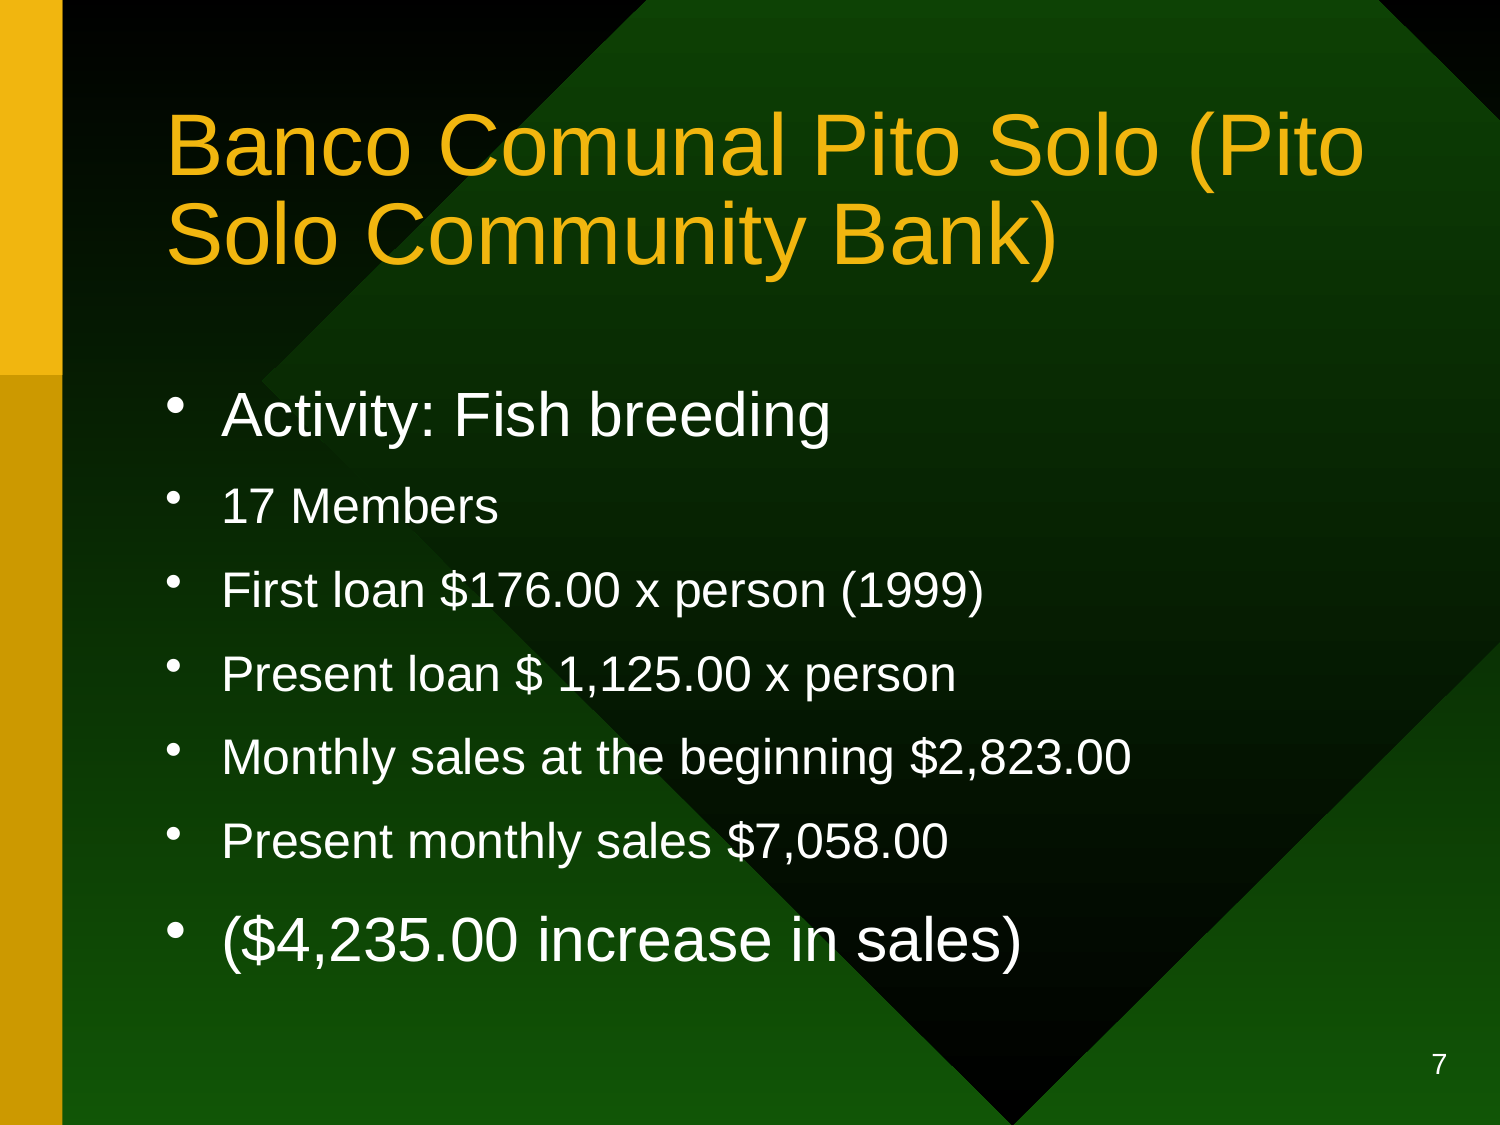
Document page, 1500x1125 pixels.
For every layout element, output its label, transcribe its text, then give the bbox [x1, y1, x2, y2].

list Activity: Fish breeding 17 Members First loan $176.00 x person (1999) Present loan $ 1,125.00 x person Monthly sales at the beginning $2,823.00 Present monthly sales $7,058.00 ($4,235.00 increase in sales) [149, 374, 1388, 976]
slide_number 7 [1087, 1049, 1463, 1088]
title Banco Comunal Pito Solo (Pito Solo Community Bank) [149, 99, 1388, 288]
